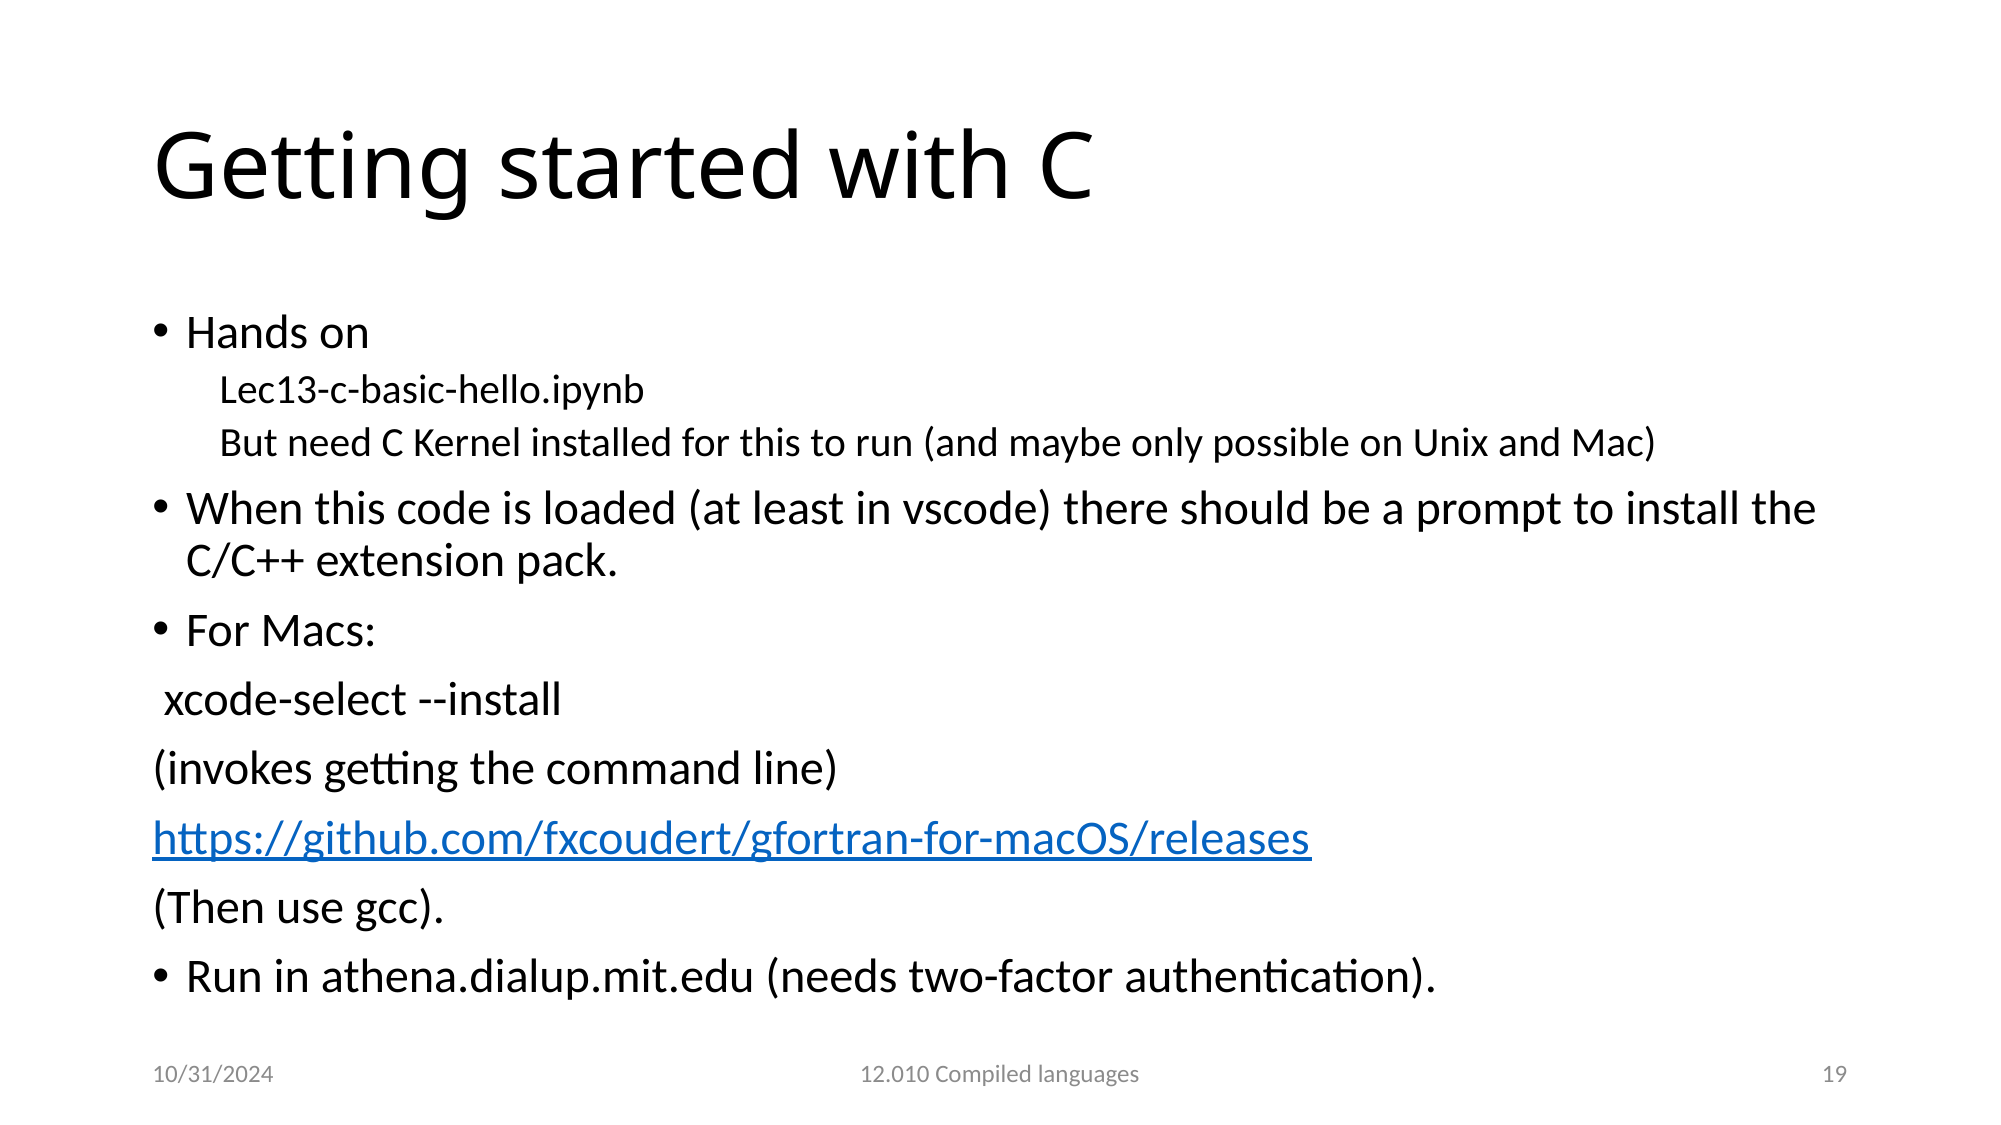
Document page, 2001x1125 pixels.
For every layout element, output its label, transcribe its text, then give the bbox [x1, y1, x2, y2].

footer 12.010 Compiled languages [662, 1042, 1338, 1103]
list Hands on Lec13-c-basic-hello.ipynb But need C Kernel installed for this to run (and maybe only possible on Unix and Mac) When this code is loaded (at least in vscode) there should be a prompt to install the C/C++ extension pack. For Macs: xcode-select --install (invokes getting the command line) https://github.com/fxcoudert/gfortran-for-macOS/releases (Then use gcc). Run in athena.dialup.mit.edu (needs two-factor authentication). [137, 299, 1863, 1014]
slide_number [137, 1042, 588, 1103]
slide_number 19 [1412, 1042, 1863, 1103]
title Getting started with C [137, 59, 1863, 278]
